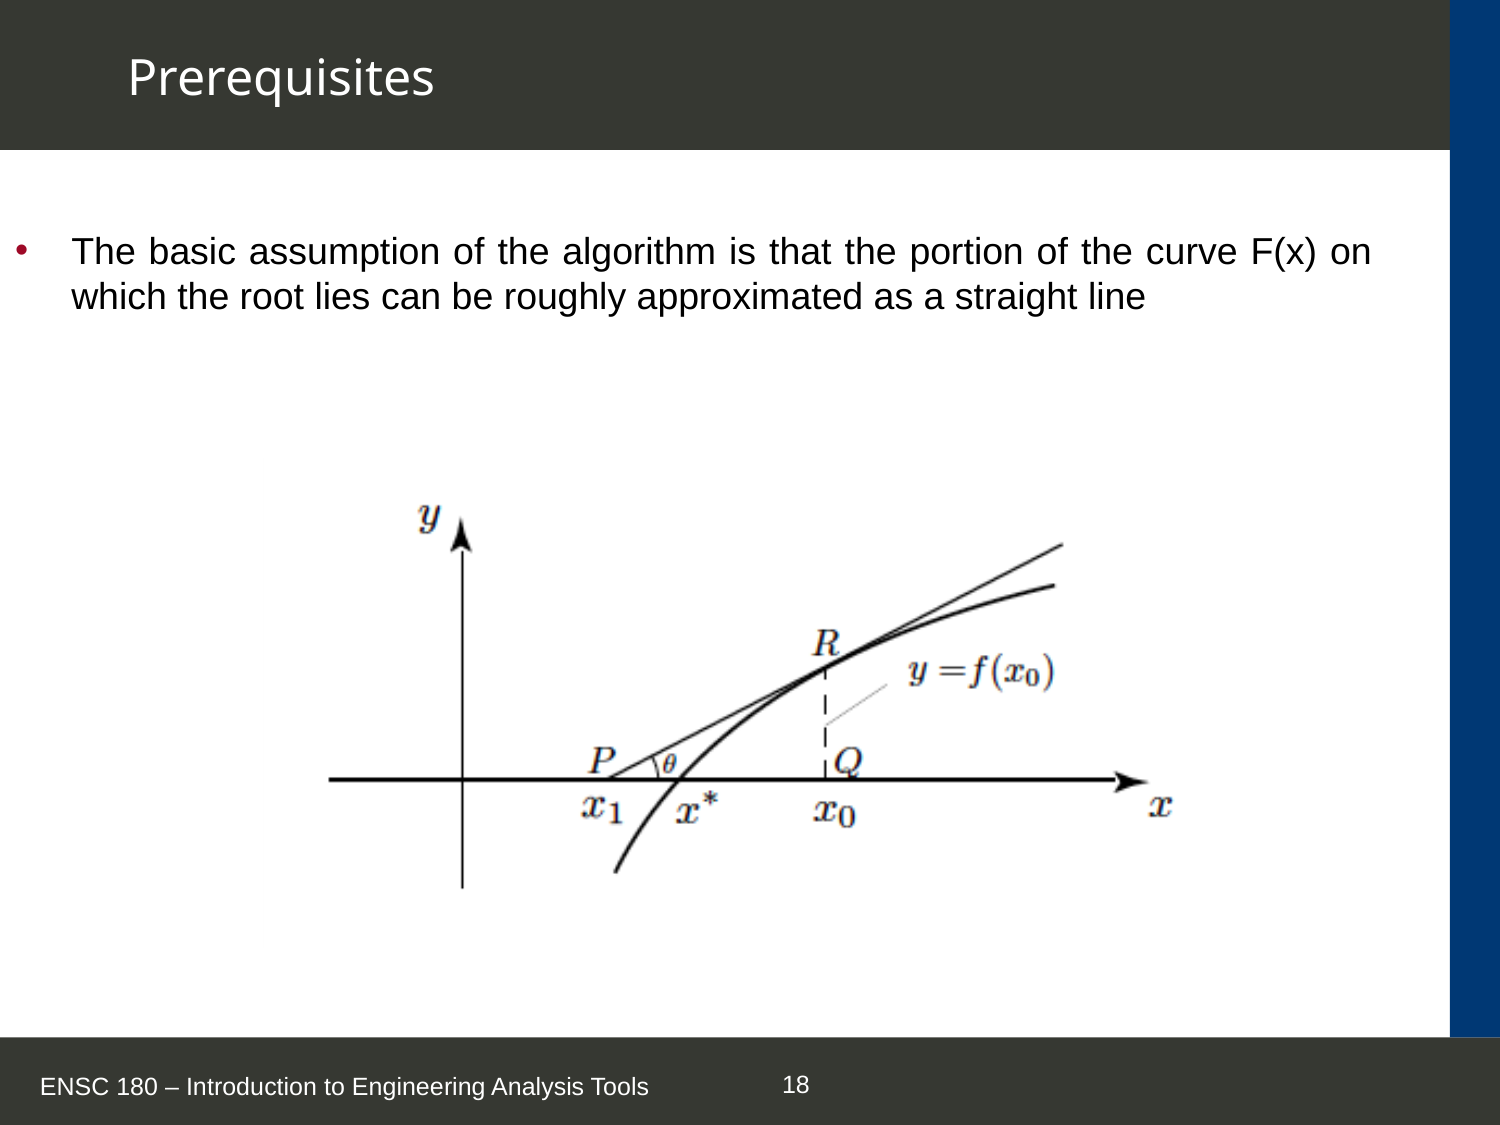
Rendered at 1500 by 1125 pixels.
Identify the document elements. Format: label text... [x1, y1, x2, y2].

picture [262, 458, 1243, 948]
footer ENSC 180 – Introduction to Engineering Analysis Tools [24, 1062, 678, 1108]
list The basic assumption of the algorithm is that the portion of the curve F(x) on which the root lies can be roughly approximated as a straight line [0, 219, 1388, 1012]
title Prerequisites [112, 37, 1451, 138]
